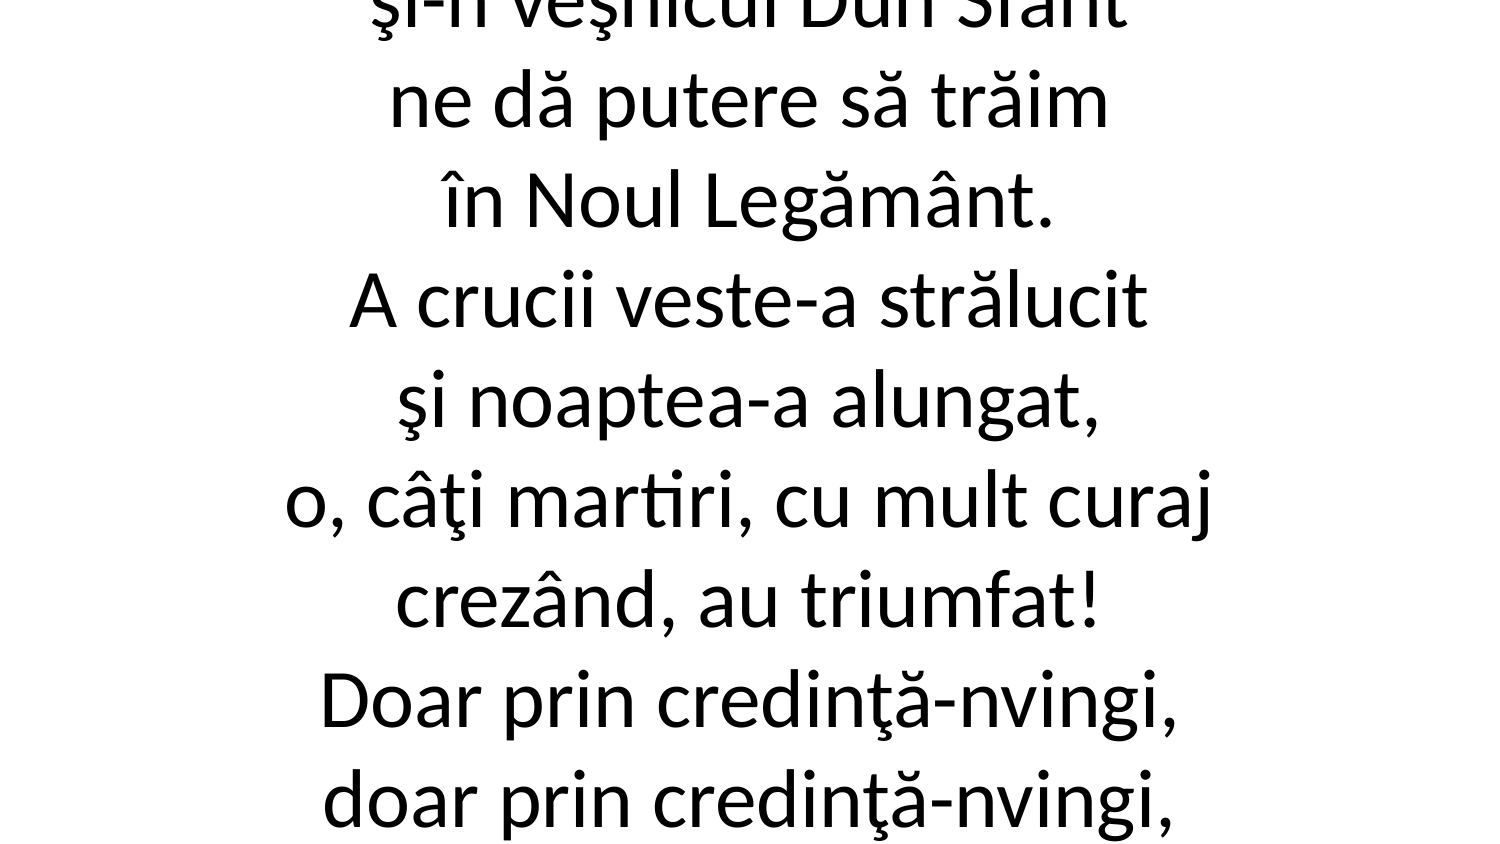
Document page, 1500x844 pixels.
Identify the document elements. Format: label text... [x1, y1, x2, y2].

text_box 2. Credinţa-n Tatăl, în Hristos şi-n veşnicul Duh Sfânt ne dă putere să trăim în Noul Legământ. A crucii veste-a strălucit şi noaptea-a alungat, o, câţi martiri, cu mult curaj crezând, au triumfat! Doar prin credinţă-nvingi, doar prin credinţă-nvingi, tu, credinţă, tare eşti, păcatul biruieşti. [249, 0, 1251, 844]
